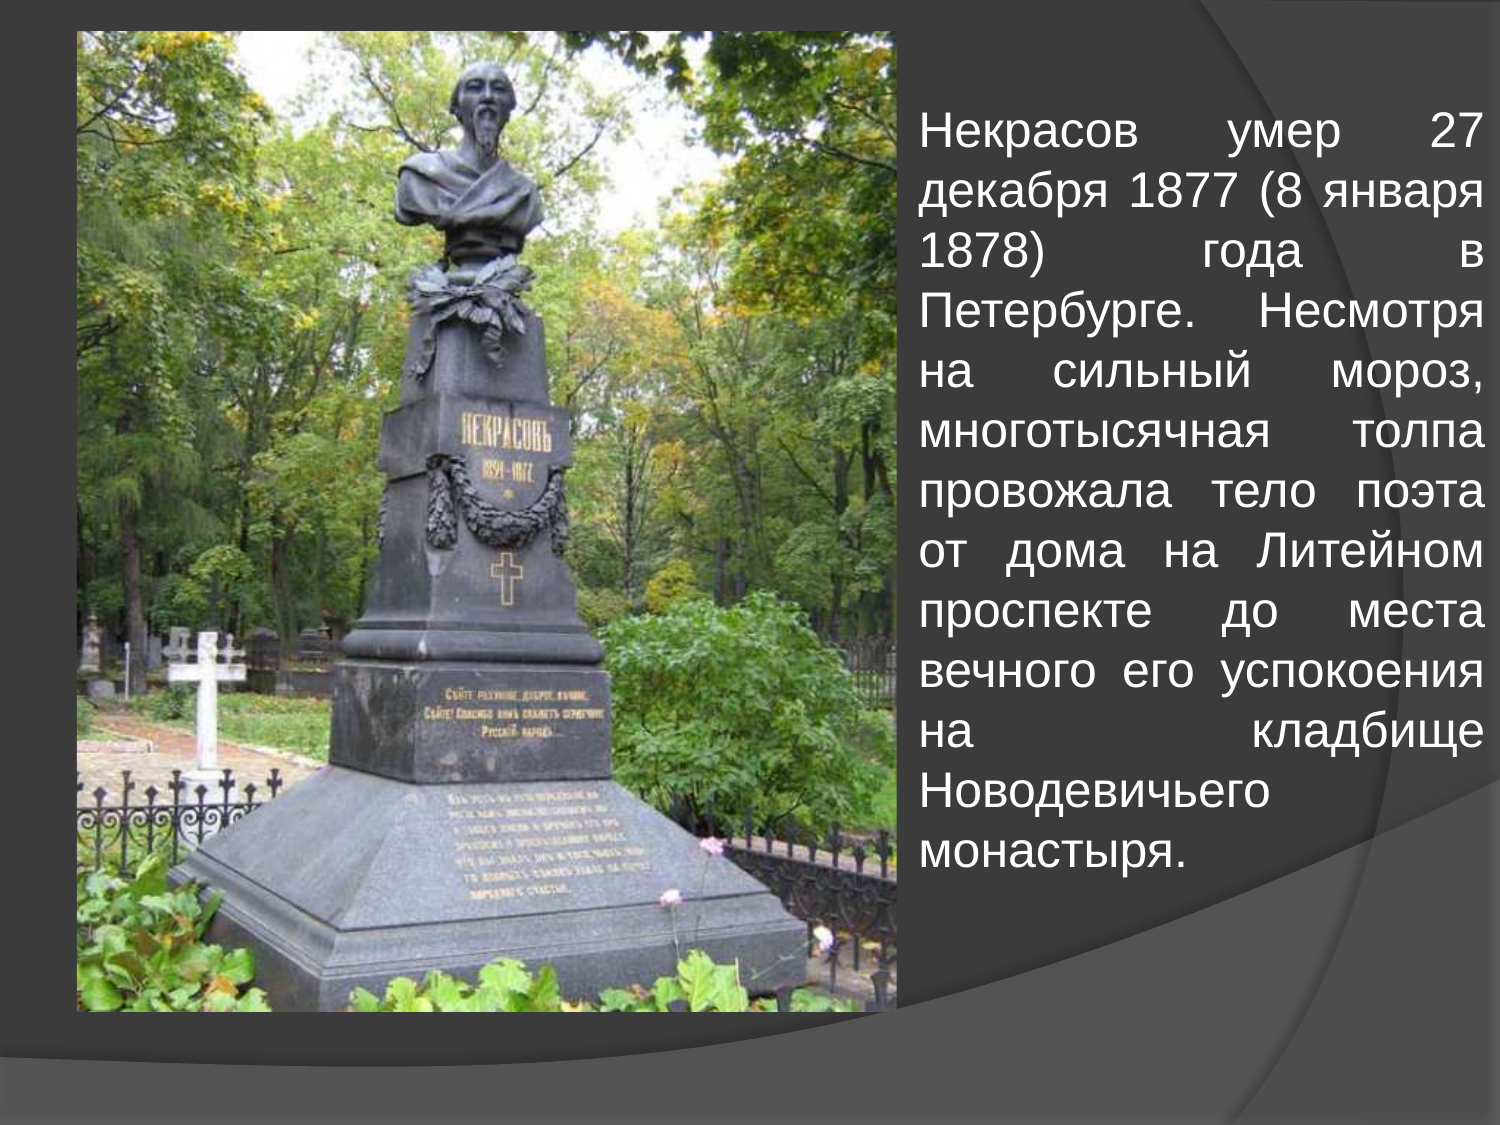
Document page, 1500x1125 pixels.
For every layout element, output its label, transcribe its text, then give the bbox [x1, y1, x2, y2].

text_box Некрасов умер 27 декабря 1877 (8 января 1878) года в Петербурге. Несмотря на сильный мороз, многотысячная толпа провожала тело поэта от дома на Литейном проспекте до места вечного его успокоения на кладбище Новодевичьего монастыря. [908, 90, 1500, 885]
picture [76, 30, 897, 1012]
